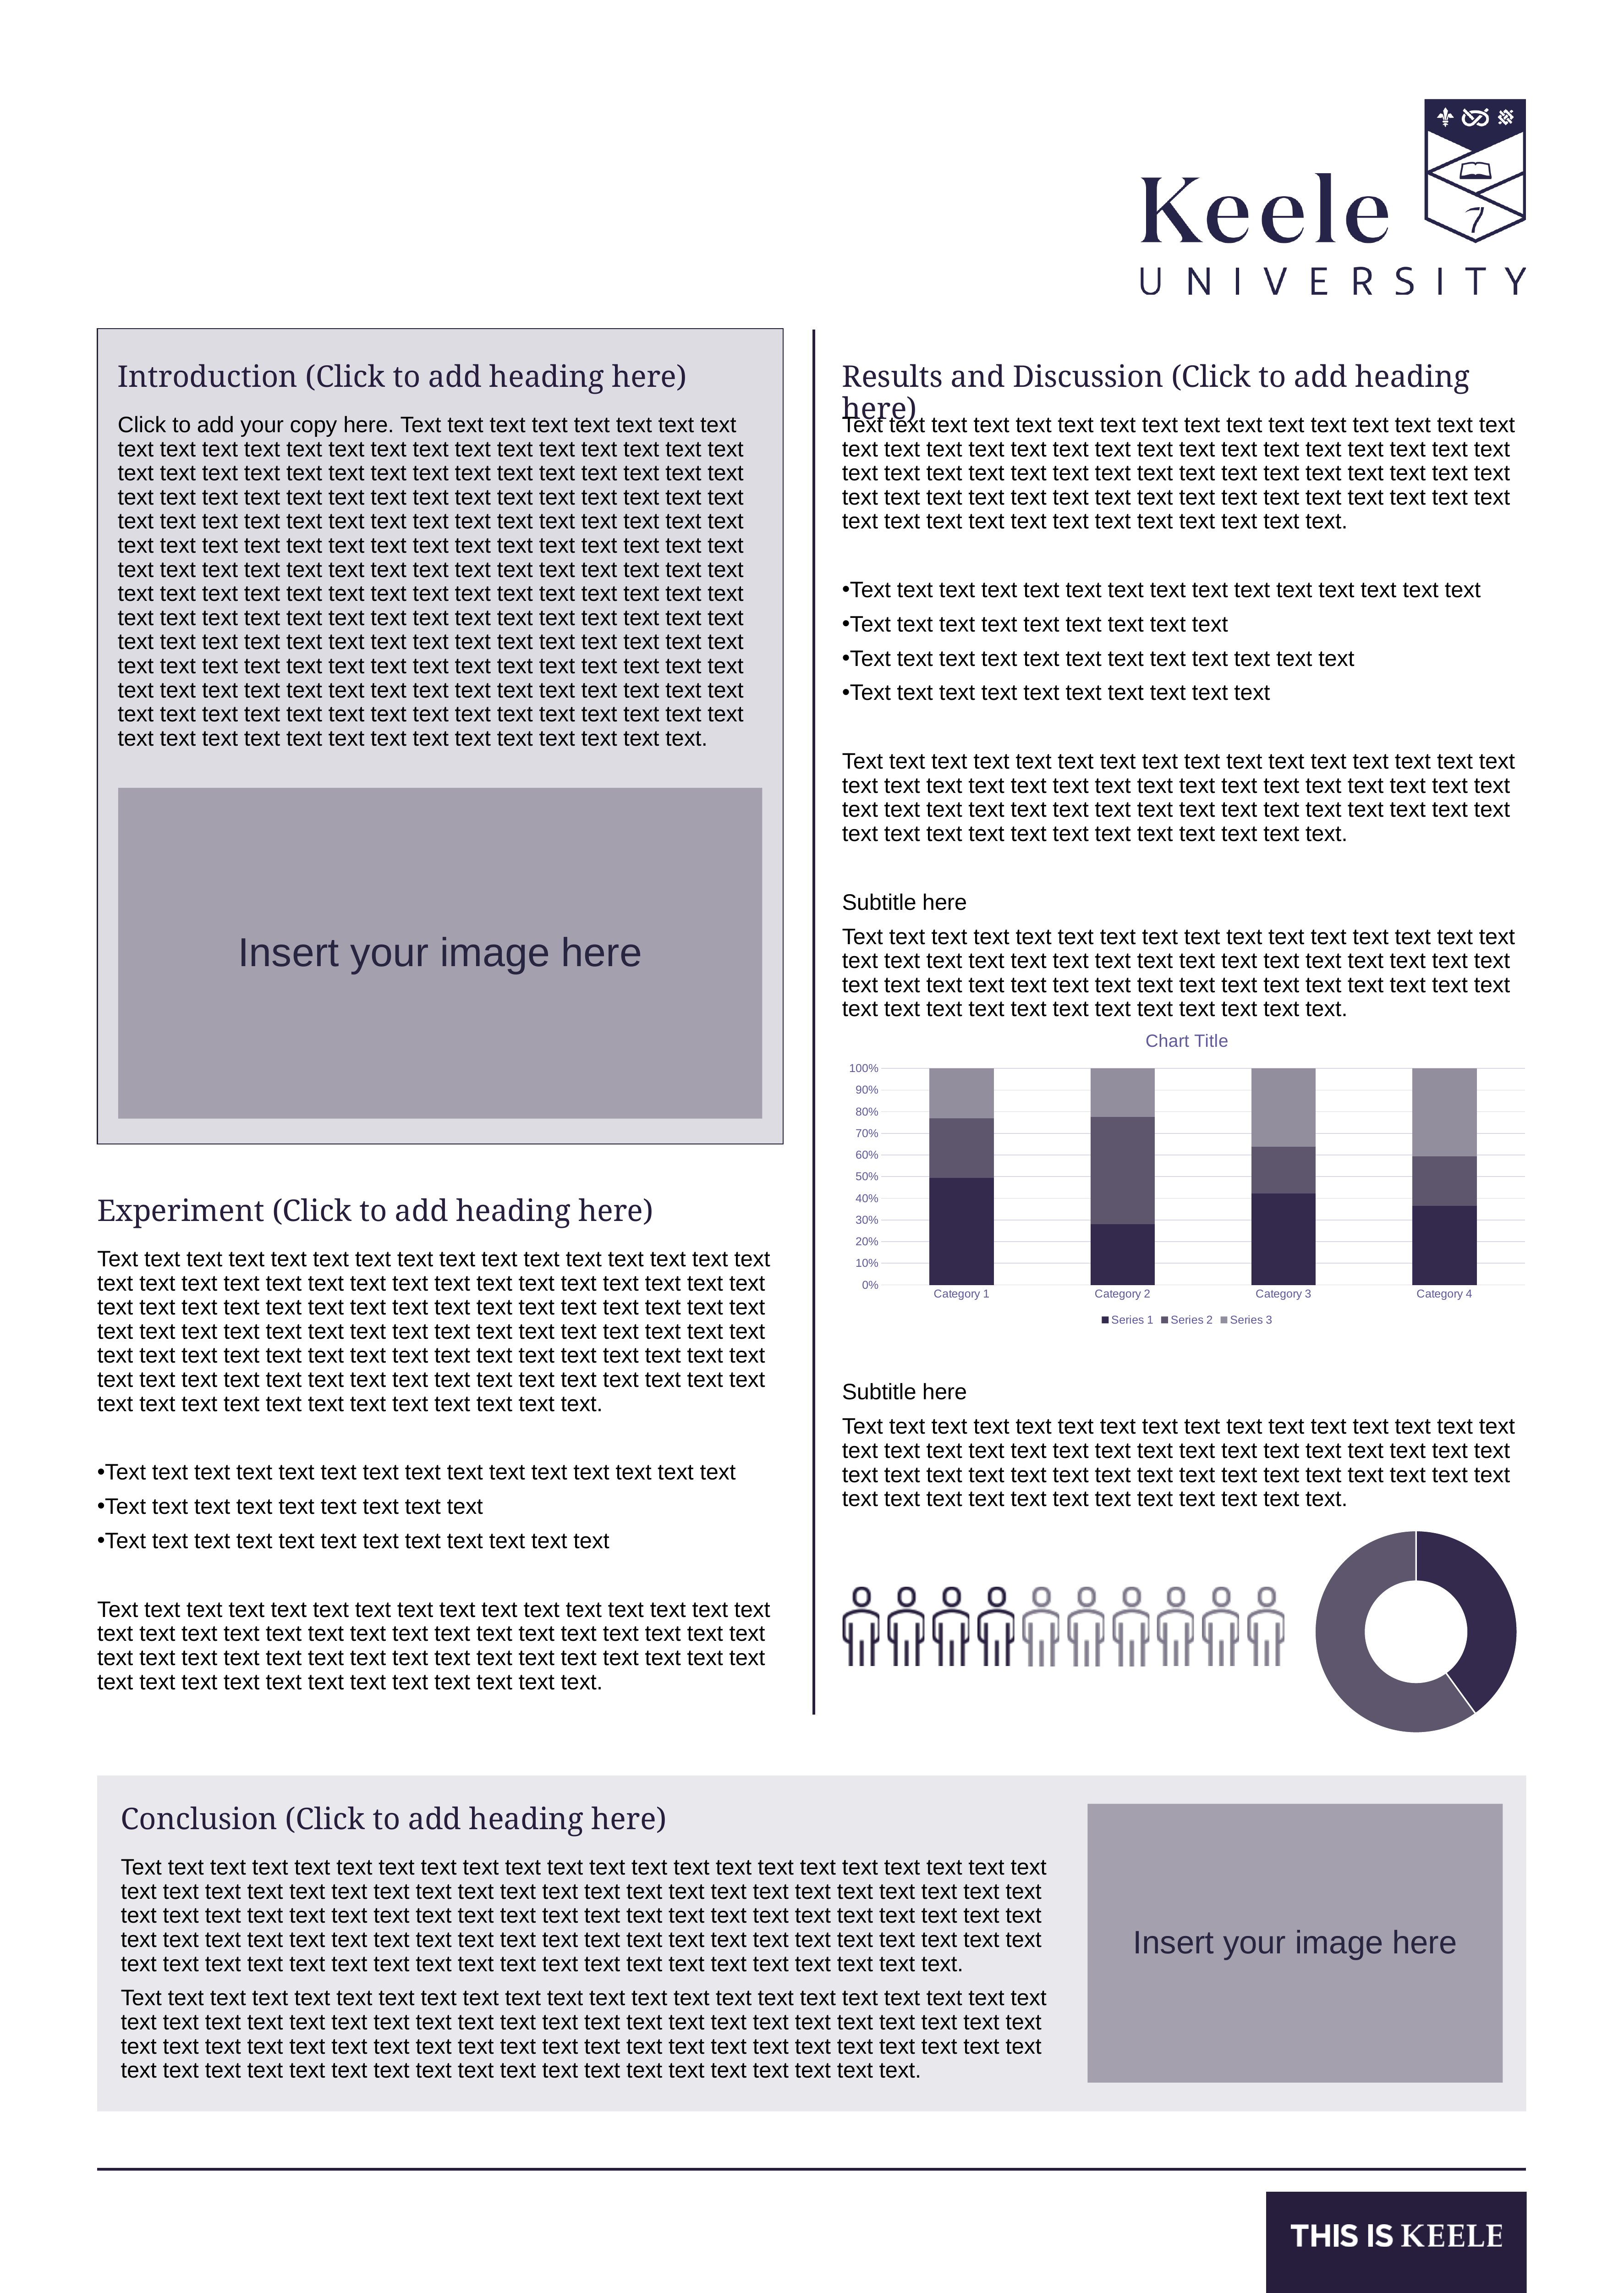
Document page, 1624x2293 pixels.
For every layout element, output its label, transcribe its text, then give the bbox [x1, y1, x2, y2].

chart [835, 1015, 1539, 1329]
chart [1281, 1493, 1558, 1760]
text_box Experiment (Click to add heading here) [97, 1195, 783, 1247]
text_box [97, 1775, 1527, 2112]
text_box Text text text text text text text text text text text text text text text text text text text text text text text text text text text text text text text text text text text text text text text text text text text text text text text text text text text text text text text text text text text text text text text text text text text text text text text text text text text text text text text text text text text text text text text text text text text text text text text text text text text text text text text text text text text text. Text text text text text text text text text text text text text text text Text text text text text text text text text Text text text text text text text text text text text text Text text text text text text text text text text text text text text text text text text text text text text text text text text text text text text text text text text text text text text text text text text text text text text text text text text text text text text text text text text text text. [97, 1247, 783, 1703]
text_box Introduction (Click to add heading here) [117, 361, 768, 413]
text_box Insert your image here [1087, 1804, 1503, 2083]
text_box Text text text text text text text text text text text text text text text text text text text text text text text text text text text text text text text text text text text text text text text text text text text text text text text text text text text text text text text text text text text text text text text text text text text text text text text text text text text text. Text text text text text text text text text text text text text text text Text text text text text text text text text Text text text text text text text text text text text text Text text text text text text text text text text Text text text text text text text text text text text text text text text text text text text text text text text text text text text text text text text text text text text text text text text text text text text text text text text text text text text text text text text text text text text text. Subtitle here Text text text text text text text text text text text text text text text text text text text text text text text text text text text text text text text text text text text text text text text text text text text text text text text text text text text text text text text text text text text text. [842, 413, 1550, 995]
text_box [97, 328, 784, 1144]
text_box Insert your image here [118, 787, 763, 1119]
text_box Text text text text text text text text text text text text text text text text text text text text text text text text text text text text text text text text text text text text text text text text text text text text text text text text text text text text text text text text text text text text text text text text text text text text text text text text text text text text text text text text text text text text text text text text text text text text text text text text text text text text text text text text text text text text. Text text text text text text text text text text text text text text text text text text text text text text text text text text text text text text text text text text text text text text text text text text text text text text text text text text text text text text text text text text text text text text text text text text text text text text text text text text text text text text text text text text text text text. [121, 1855, 1059, 2083]
text_box Results and Discussion (Click to add heading here) [842, 361, 1550, 413]
text_box Click to add your copy here. Text text text text text text text text text text text text text text text text text text text text text text text text text text text text text text text text text text text text text text text text text text text text text text text text text text text text text text text text text text text text text text text text text text text text text text text text text text text text text text text text text text text text text text text text text text text text text text text text text text text text text text text text text text text text text text text text text text text text text text text text text text text text text text text text text text text text text text text text text text text text text text text text text text text text text text text text text text text text text text text text text text text text text text text text text text text text text text text text text text text text text text text text text text text text text text text text text text text text text text text text text text. [117, 413, 768, 744]
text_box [842, 1587, 1281, 1666]
text_box Conclusion (Click to add heading here) [121, 1804, 829, 1855]
text_box Subtitle here Text text text text text text text text text text text text text text text text text text text text text text text text text text text text text text text text text text text text text text text text text text text text text text text text text text text text text text text text text text text text. [842, 1380, 1550, 1511]
